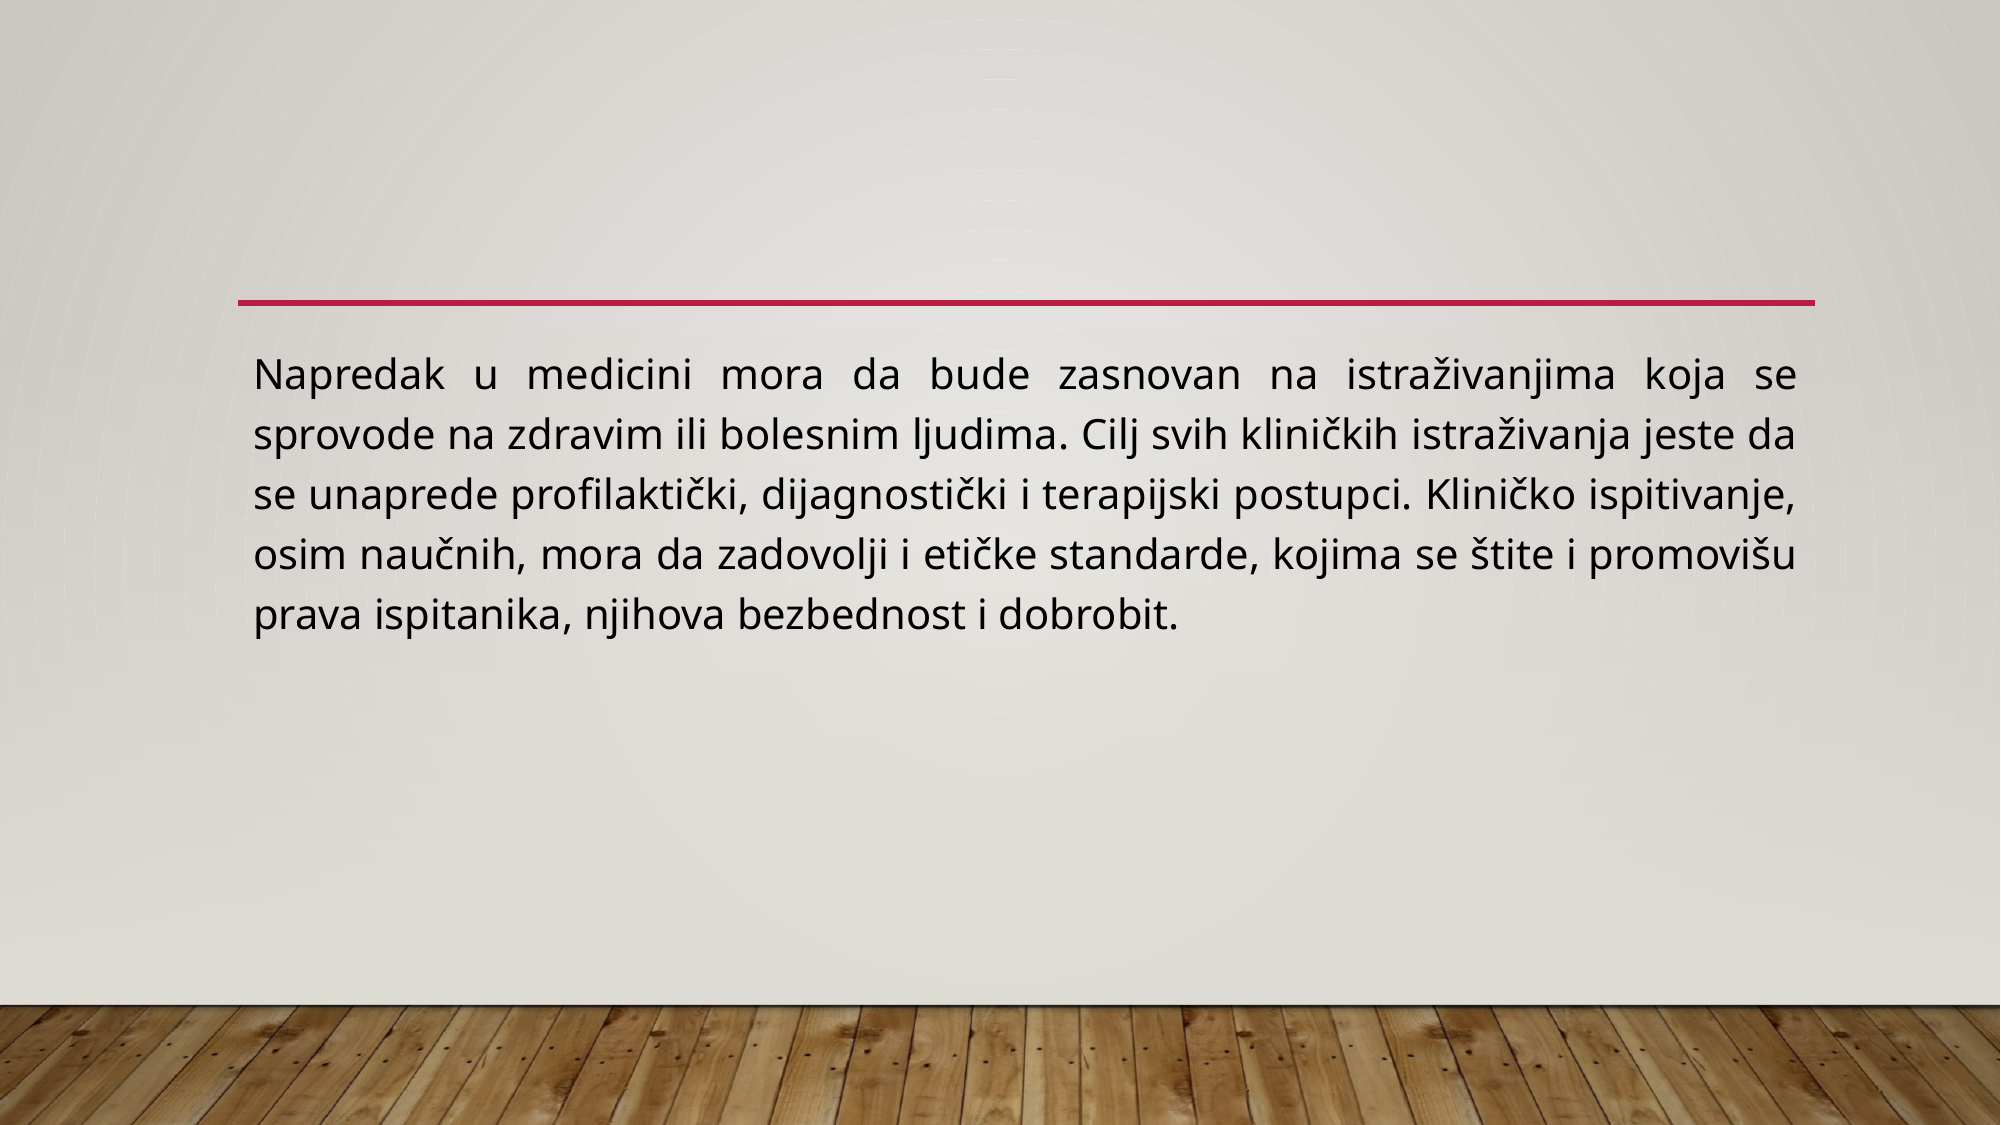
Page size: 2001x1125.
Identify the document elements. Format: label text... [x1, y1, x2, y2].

picture [0, 1005, 2000, 1125]
list Napredak u medicini mora da bude zasnovan na istraživanjima koja se sprovode na zdravim ili bolesnim ljudima. Cilj svih kliničkih istraživanja jeste da se unaprede profilaktički, dijagnostički i terapijski postupci. Kliničko ispitivanje, osim naučnih, mora da zadovolji i etičke standarde, kojima se štite i promovišu prava ispitanika, njihova bezbednost i dobrobit. [238, 330, 1814, 897]
